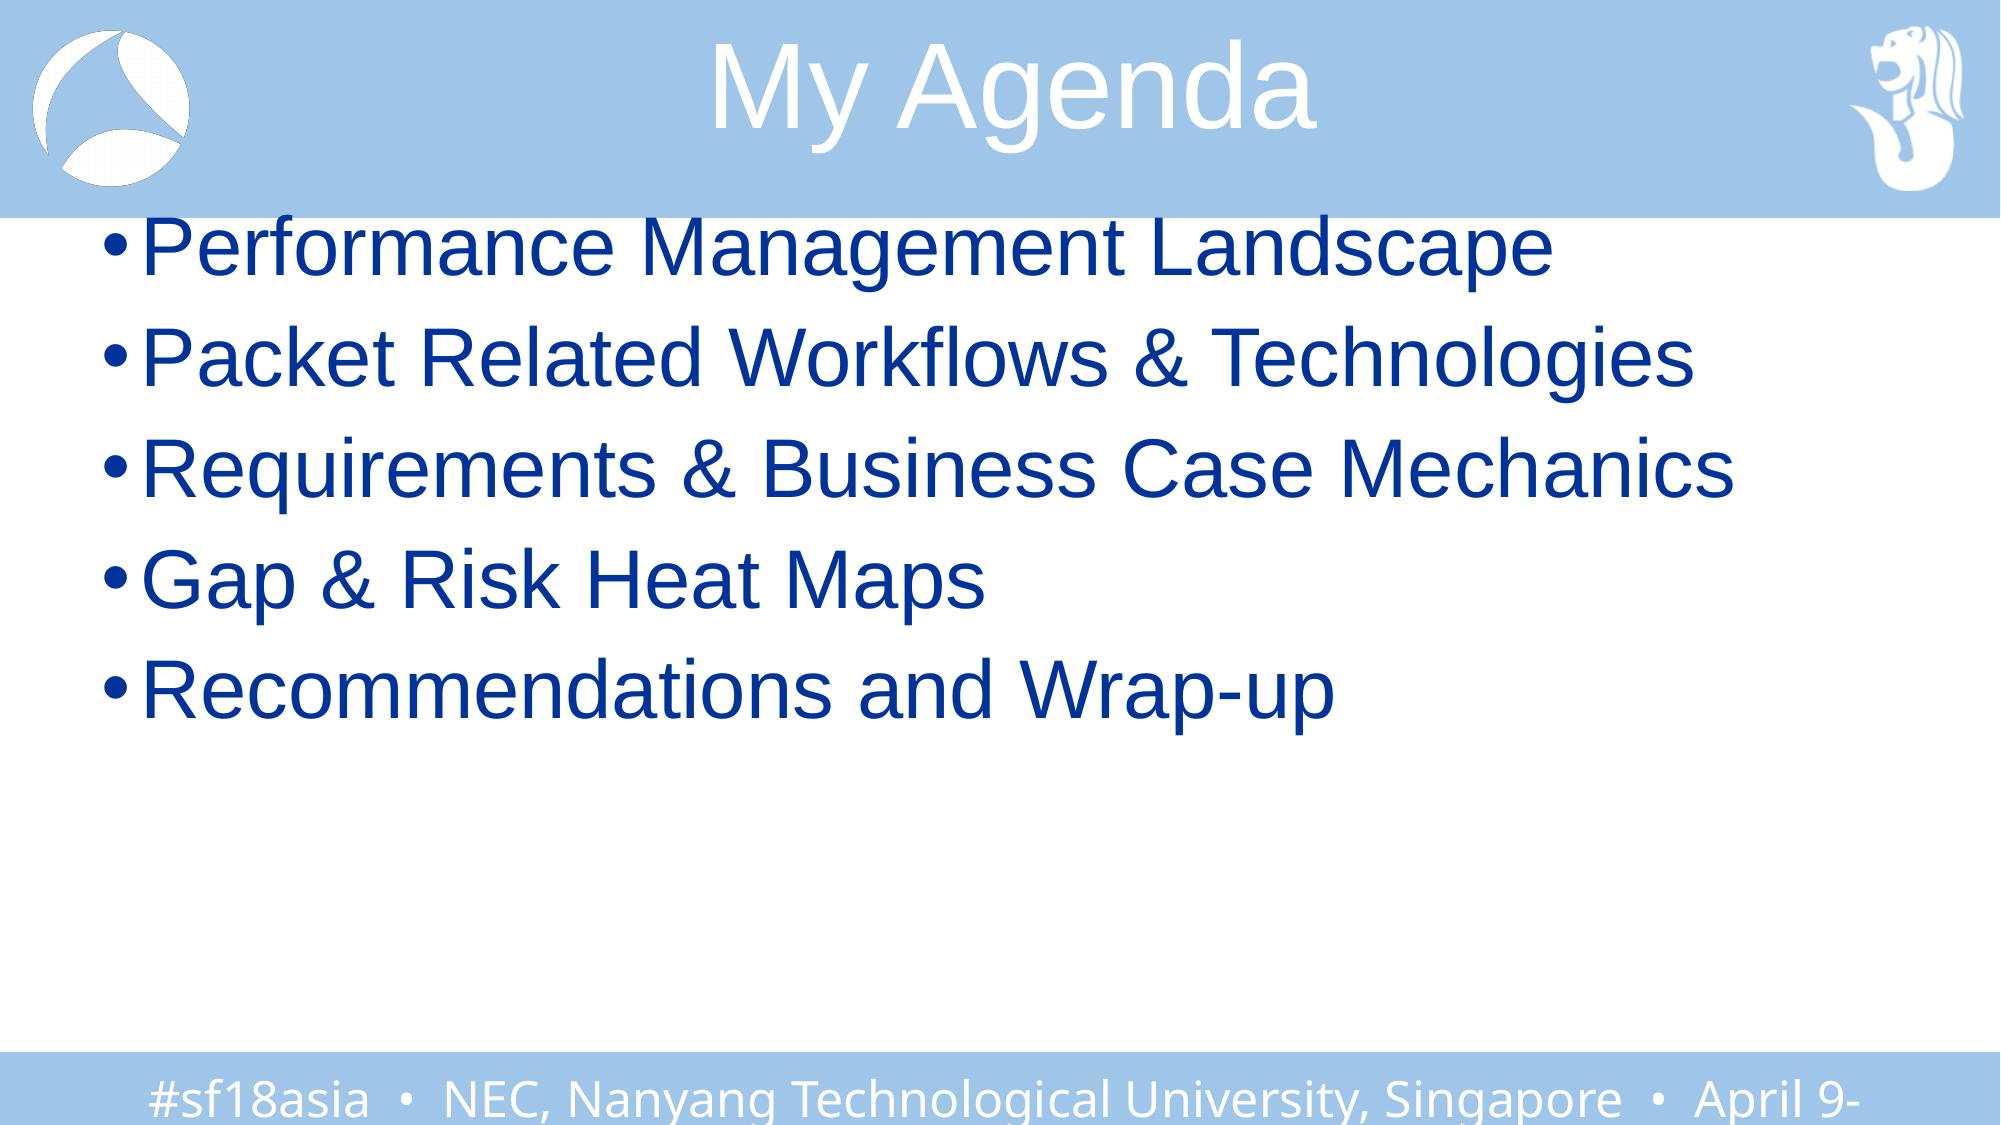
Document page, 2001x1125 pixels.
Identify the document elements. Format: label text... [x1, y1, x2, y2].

list Performance Management Landscape Packet Related Workflows & Technologies Requirements & Business Case Mechanics Gap & Risk Heat Maps Recommendations and Wrap-up [86, 188, 1914, 1051]
title My Agenda [31, 24, 1994, 155]
picture [32, 155, 190, 187]
picture [1849, 155, 1964, 191]
